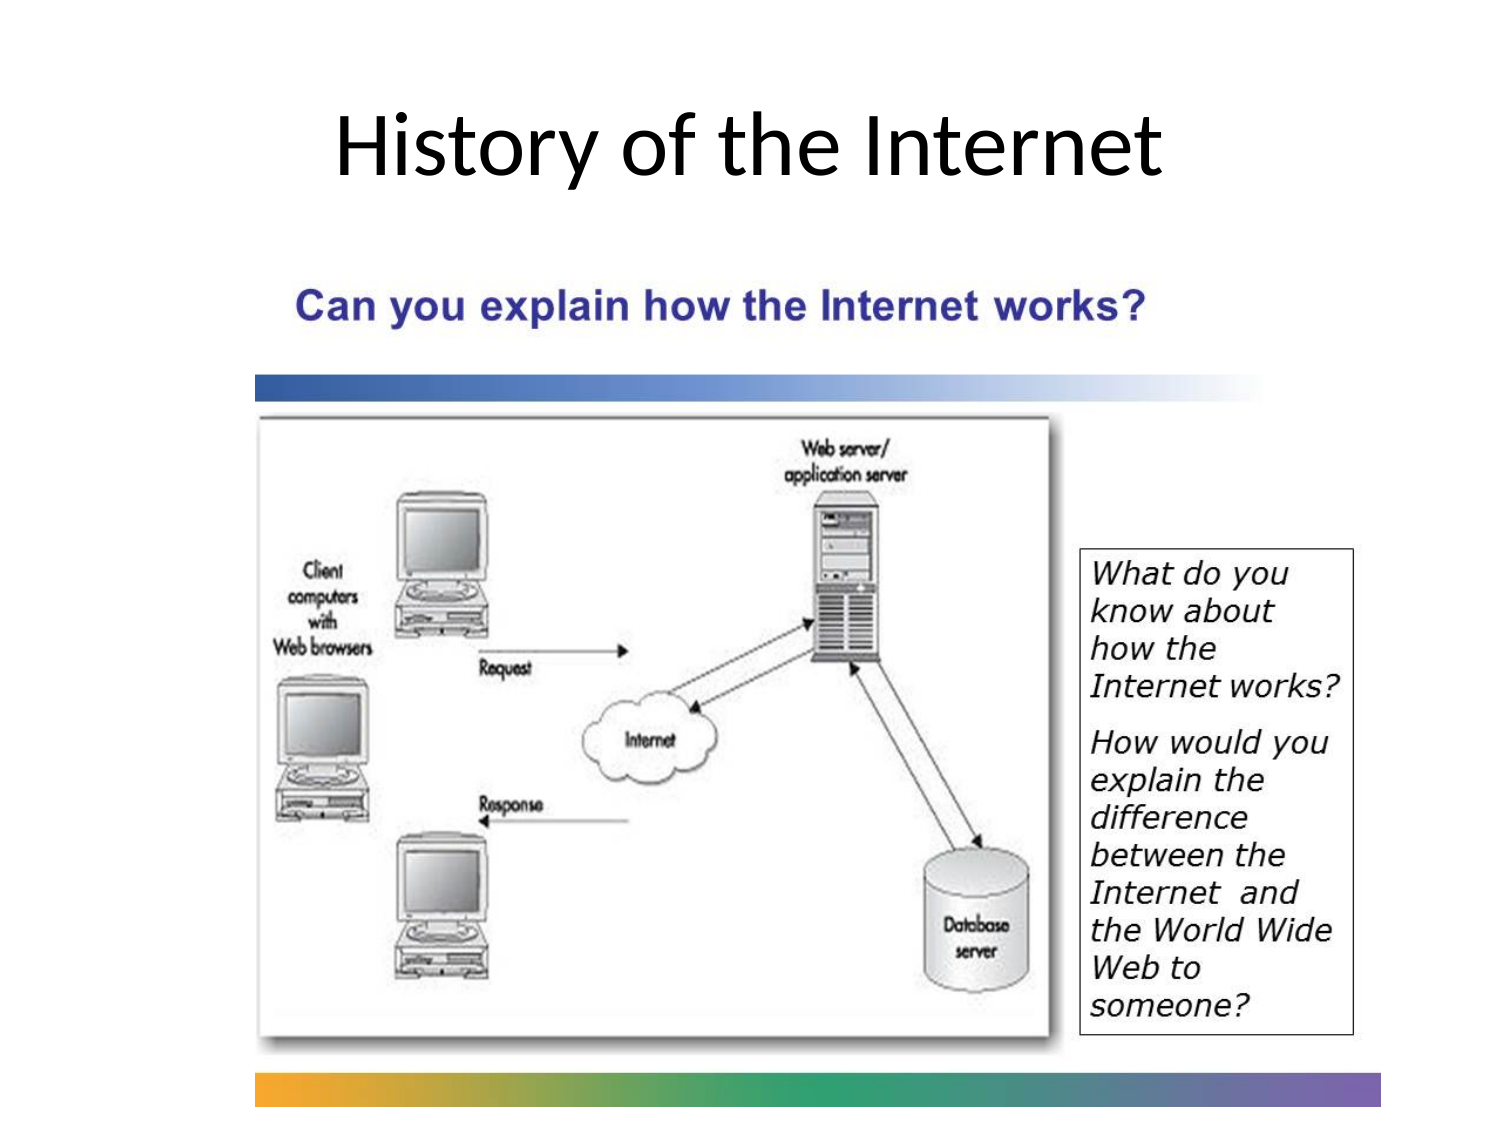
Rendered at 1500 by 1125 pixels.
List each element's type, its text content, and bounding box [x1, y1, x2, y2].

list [254, 262, 1381, 1107]
title History of the Internet [75, 45, 1425, 233]
